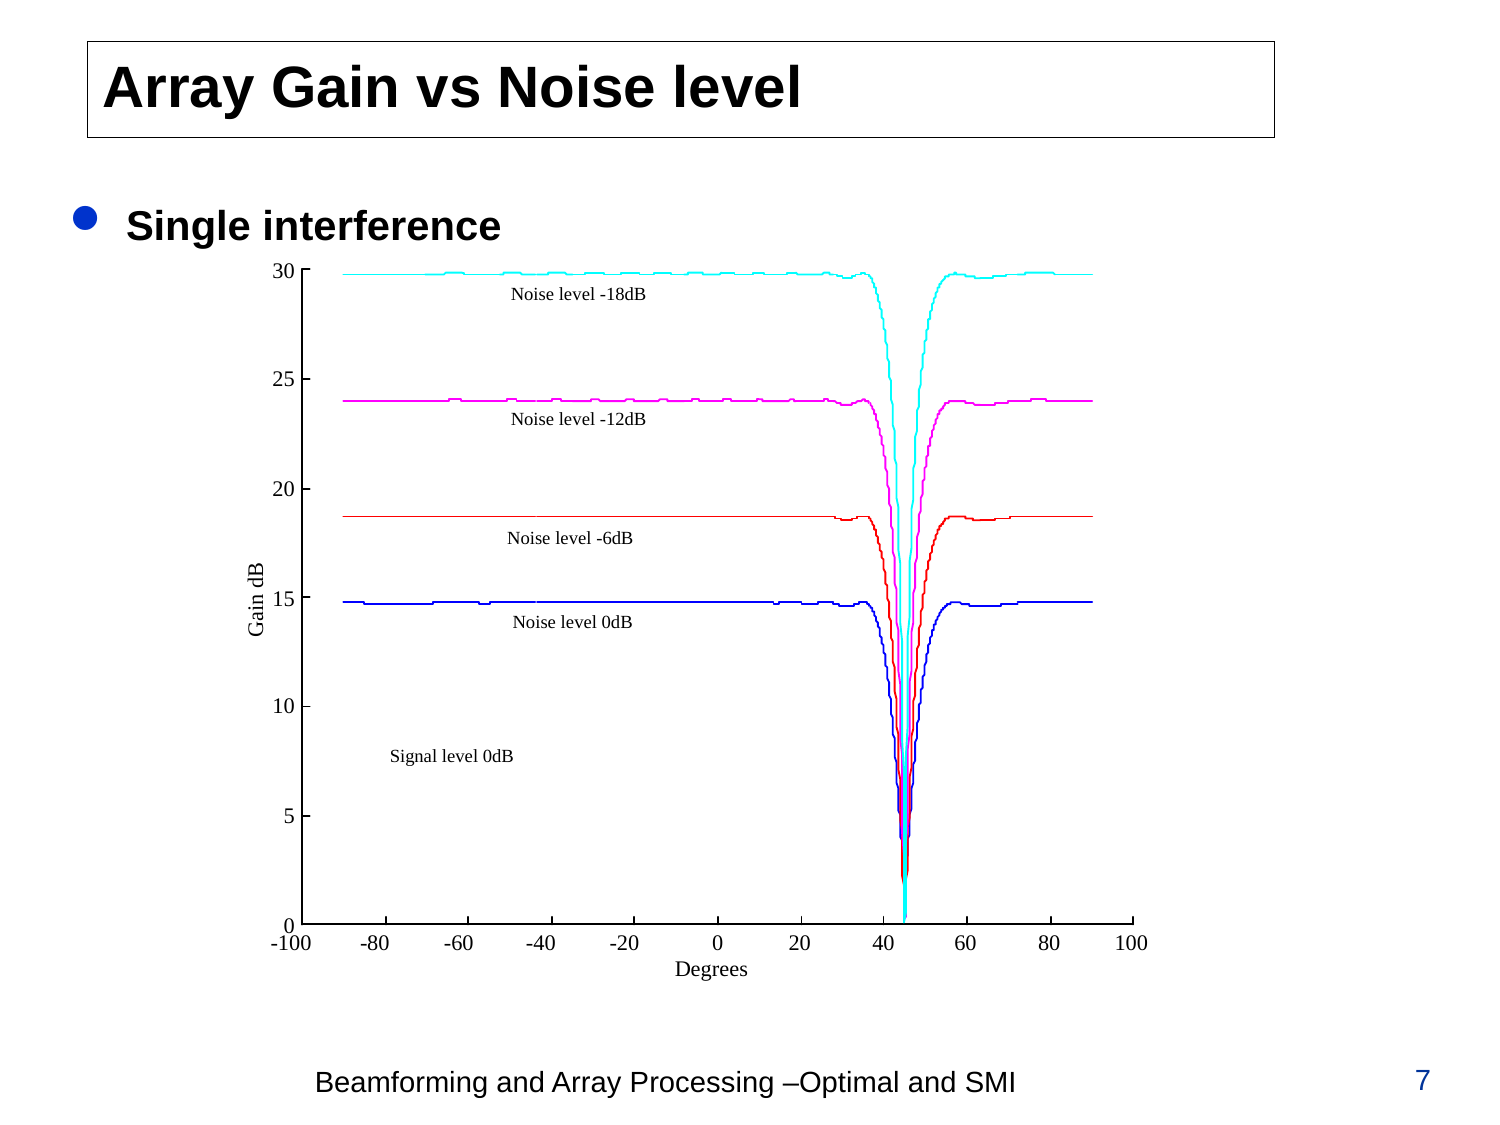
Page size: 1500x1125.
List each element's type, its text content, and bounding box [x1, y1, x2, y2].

picture [162, 209, 1238, 1016]
list Single interference [54, 181, 525, 275]
slide_number 7 [1207, 1055, 1447, 1102]
title Array Gain vs Noise level [87, 41, 1275, 138]
